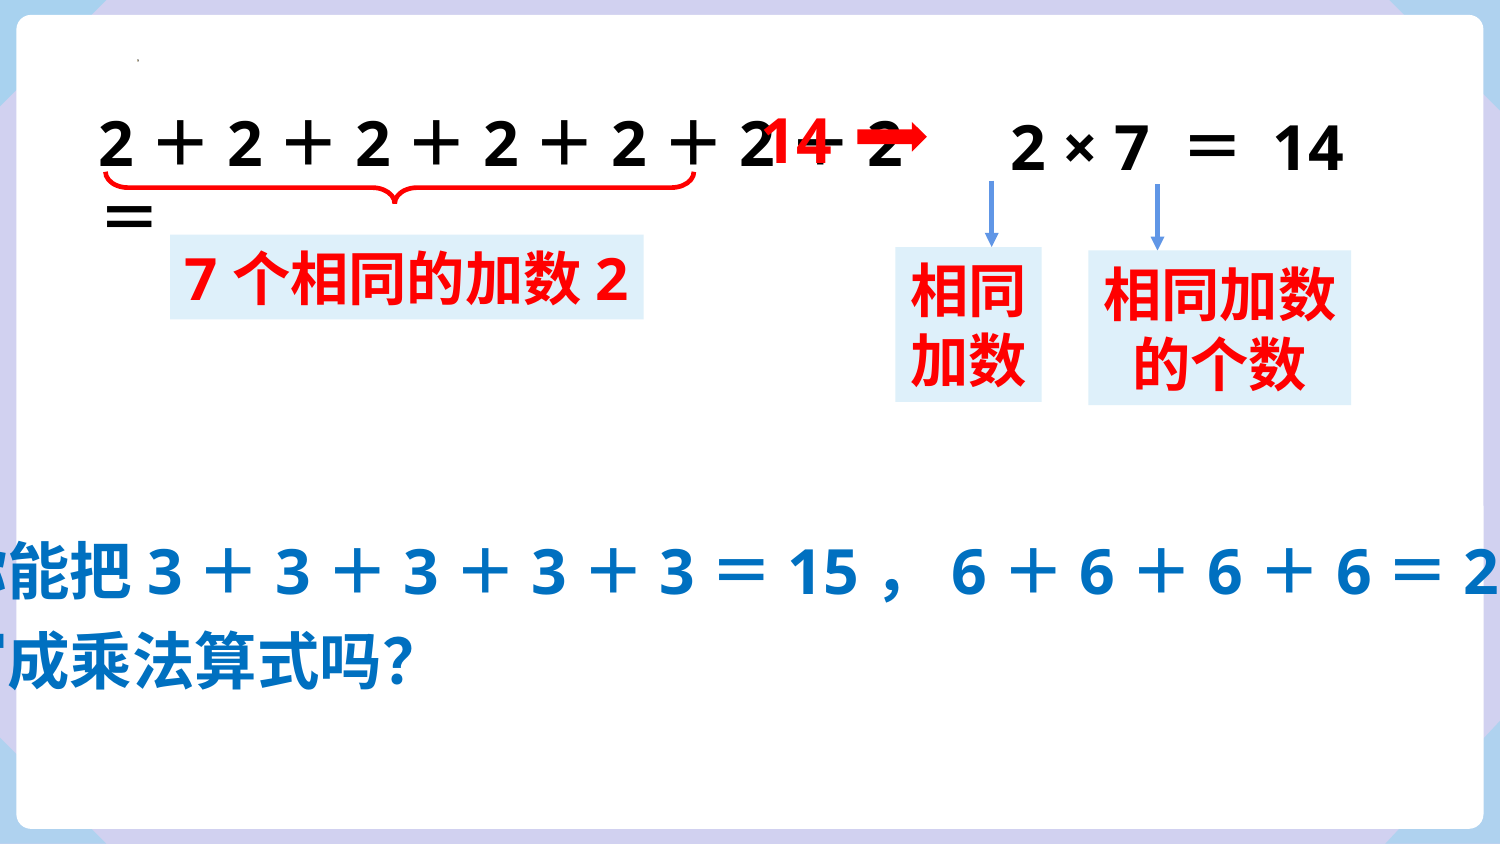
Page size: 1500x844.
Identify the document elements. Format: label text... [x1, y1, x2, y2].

text_box 你能把3＋3＋3＋3＋3＝15，6＋6＋6＋6＝24 写成乘法算式吗？ [0, 509, 1500, 704]
text_box 7个相同的加数2 [170, 234, 644, 320]
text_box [1087, 184, 1352, 407]
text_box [857, 100, 1406, 192]
text_box 2＋2＋2＋2＋2＋2＋2＝ [84, 96, 894, 262]
text_box [104, 171, 695, 204]
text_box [894, 180, 1043, 404]
text_box 14 [746, 93, 978, 184]
